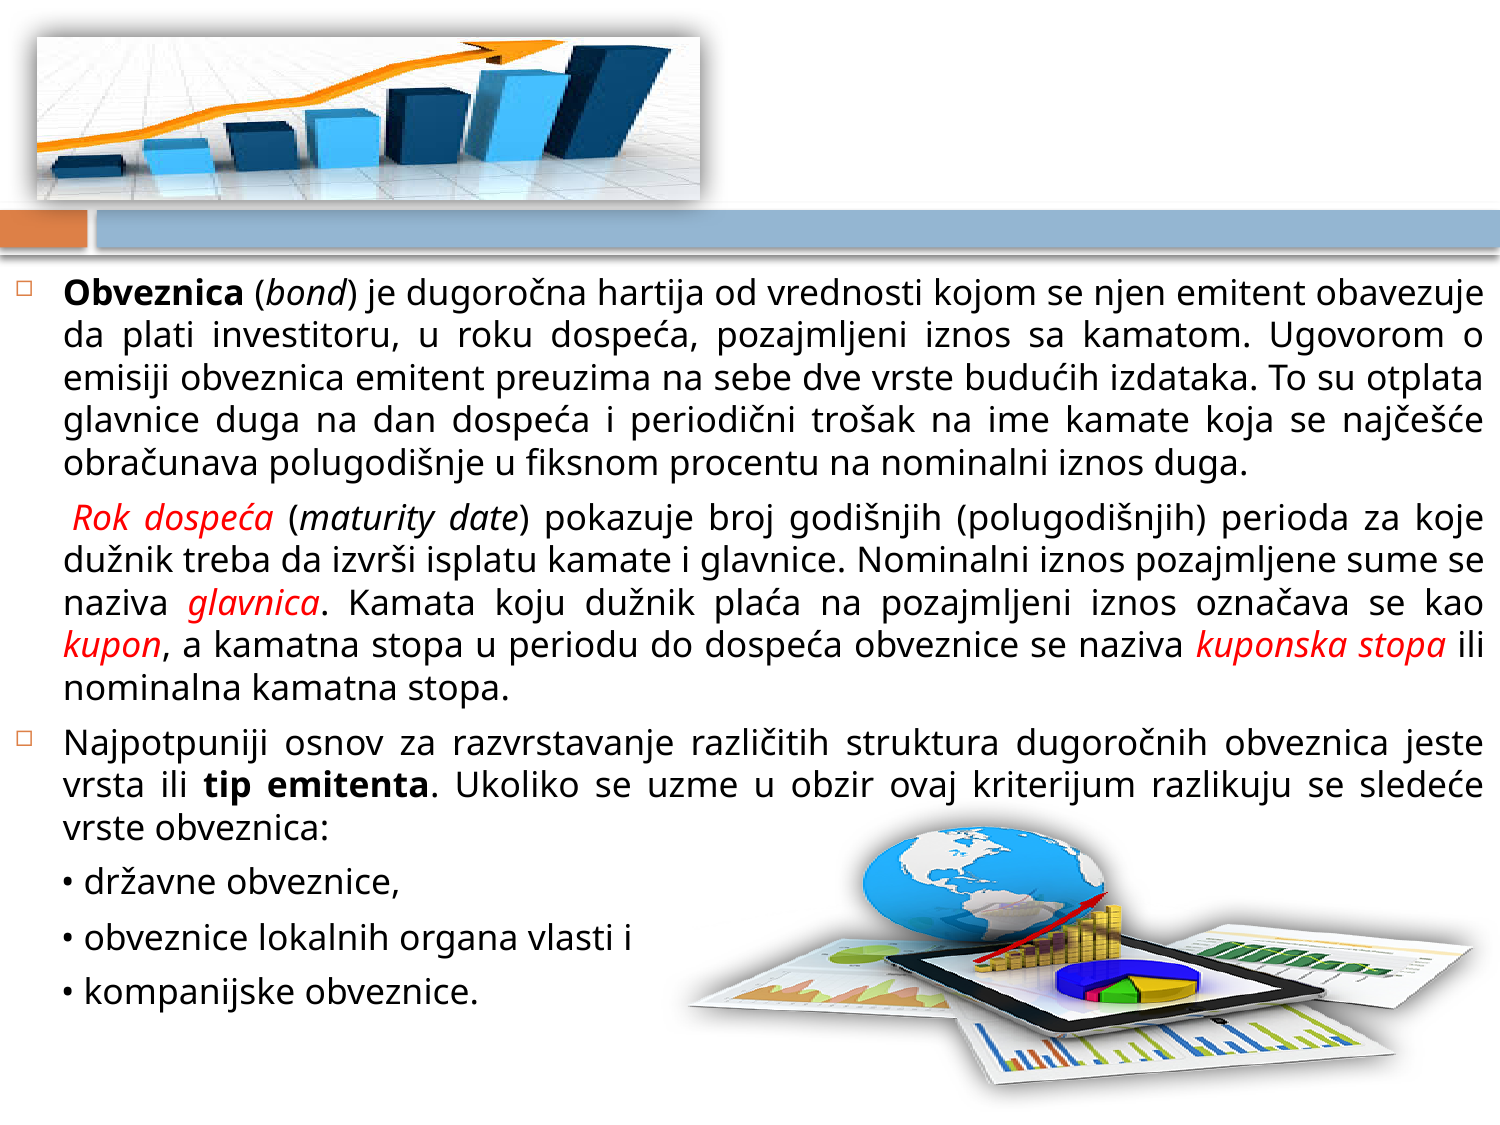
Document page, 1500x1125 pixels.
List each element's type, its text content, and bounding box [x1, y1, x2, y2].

picture [37, 37, 701, 201]
picture [687, 824, 1476, 1088]
list Obveznica (bond) je dugoročna hartija od vrednosti kojom se njen emitent obavezuje da plati investitoru, u roku dospeća, pozajmljeni iznos sa kamatom. Ugovorom o emisiji obveznica emitent preuzima na sebe dve vrste budućih izdataka. To su otplata glavnice duga na dan dospeća i periodični trošak na ime kamate koja se najčešće obračunava polugodišnje u fiksnom procentu na nominalni iznos duga. Rok dospeća (maturity date) pokazuje broj godišnjih (polugodišnjih) perioda za koje dužnik treba da izvrši isplatu kamate i glavnice. Nominalni iznos pozajmljene sume se naziva glavnica. Kamata koju dužnik plaća na pozajmljeni iznos označava se kao kupon, a kamatna stopa u periodu do dospeća obveznice se naziva kuponska stopa ili nominalna kamatna stopa. Najpotpuniji osnov za razvrstavanje različitih struktura dugoročnih obveznica jeste vrsta ili tip emitenta. Ukoliko se uzme u obzir ovaj kriterijum razlikuju se sledeće vrste obveznica: • državne obveznice, • obveznice lokalnih organa vlasti i • kompanijske obveznice. [0, 262, 1500, 527]
list Obveznica (bond) je dugoročna hartija od vrednosti kojom se njen emitent obavezuje da plati investitoru, u roku dospeća, pozajmljeni iznos sa kamatom. Ugovorom o emisiji obveznica emitent preuzima na sebe dve vrste budućih izdataka. To su otplata glavnice duga na dan dospeća i periodični trošak na ime kamate koja se najčešće obračunava polugodišnje u fiksnom procentu na nominalni iznos duga. Rok dospeća (maturity date) pokazuje broj godišnjih (polugodišnjih) perioda za koje dužnik treba da izvrši isplatu kamate i glavnice. Nominalni iznos pozajmljene sume se naziva glavnica. Kamata koju dužnik plaća na pozajmljeni iznos označava se kao kupon, a kamatna stopa u periodu do dospeća obveznice se naziva kuponska stopa ili nominalna kamatna stopa. Najpotpuniji osnov za razvrstavanje različitih struktura dugoročnih obveznica jeste vrsta ili tip emitenta. Ukoliko se uzme u obzir ovaj kriterijum razlikuju se sledeće vrste obveznica: • državne obveznice, • obveznice lokalnih organa vlasti i • kompanijske obveznice. [0, 528, 1500, 1100]
